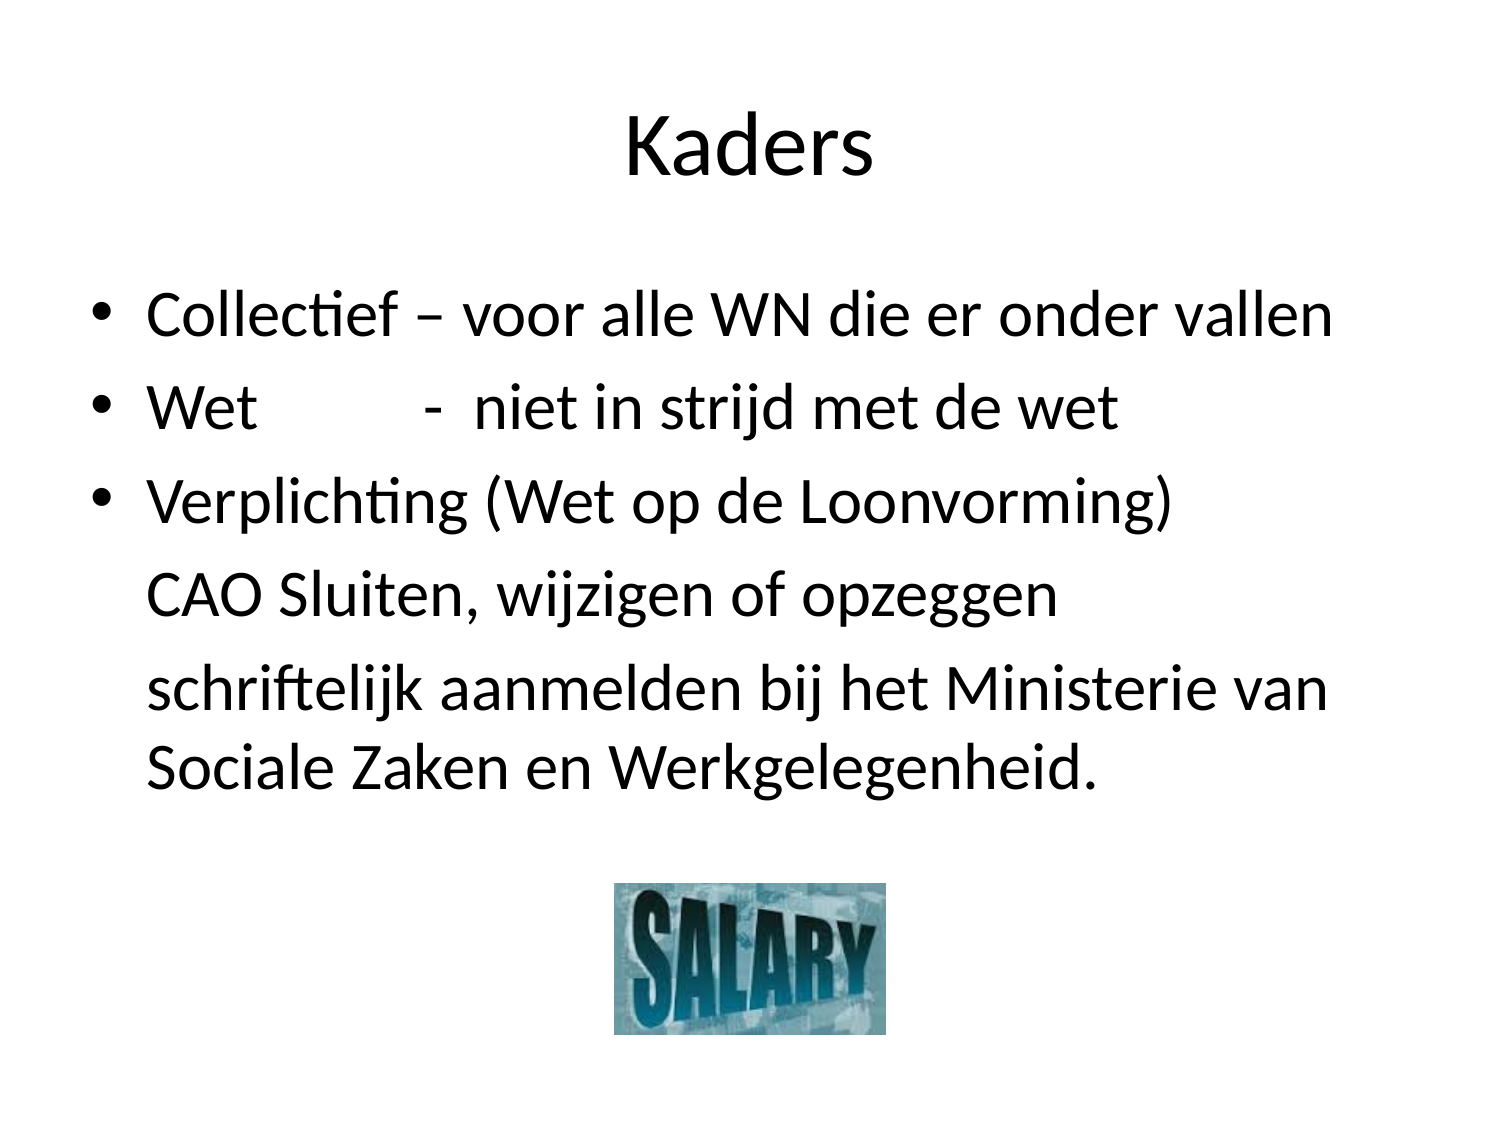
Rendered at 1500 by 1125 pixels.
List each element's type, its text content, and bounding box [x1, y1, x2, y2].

picture [613, 883, 887, 1036]
title Kaders [75, 45, 1425, 233]
list Collectief – voor alle WN die er onder vallen Wet - niet in strijd met de wet Verplichting (Wet op de Loonvorming) CAO Sluiten, wijzigen of opzeggen schriftelijk aanmelden bij het Ministerie van Sociale Zaken en Werkgelegenheid. [75, 262, 1425, 1005]
